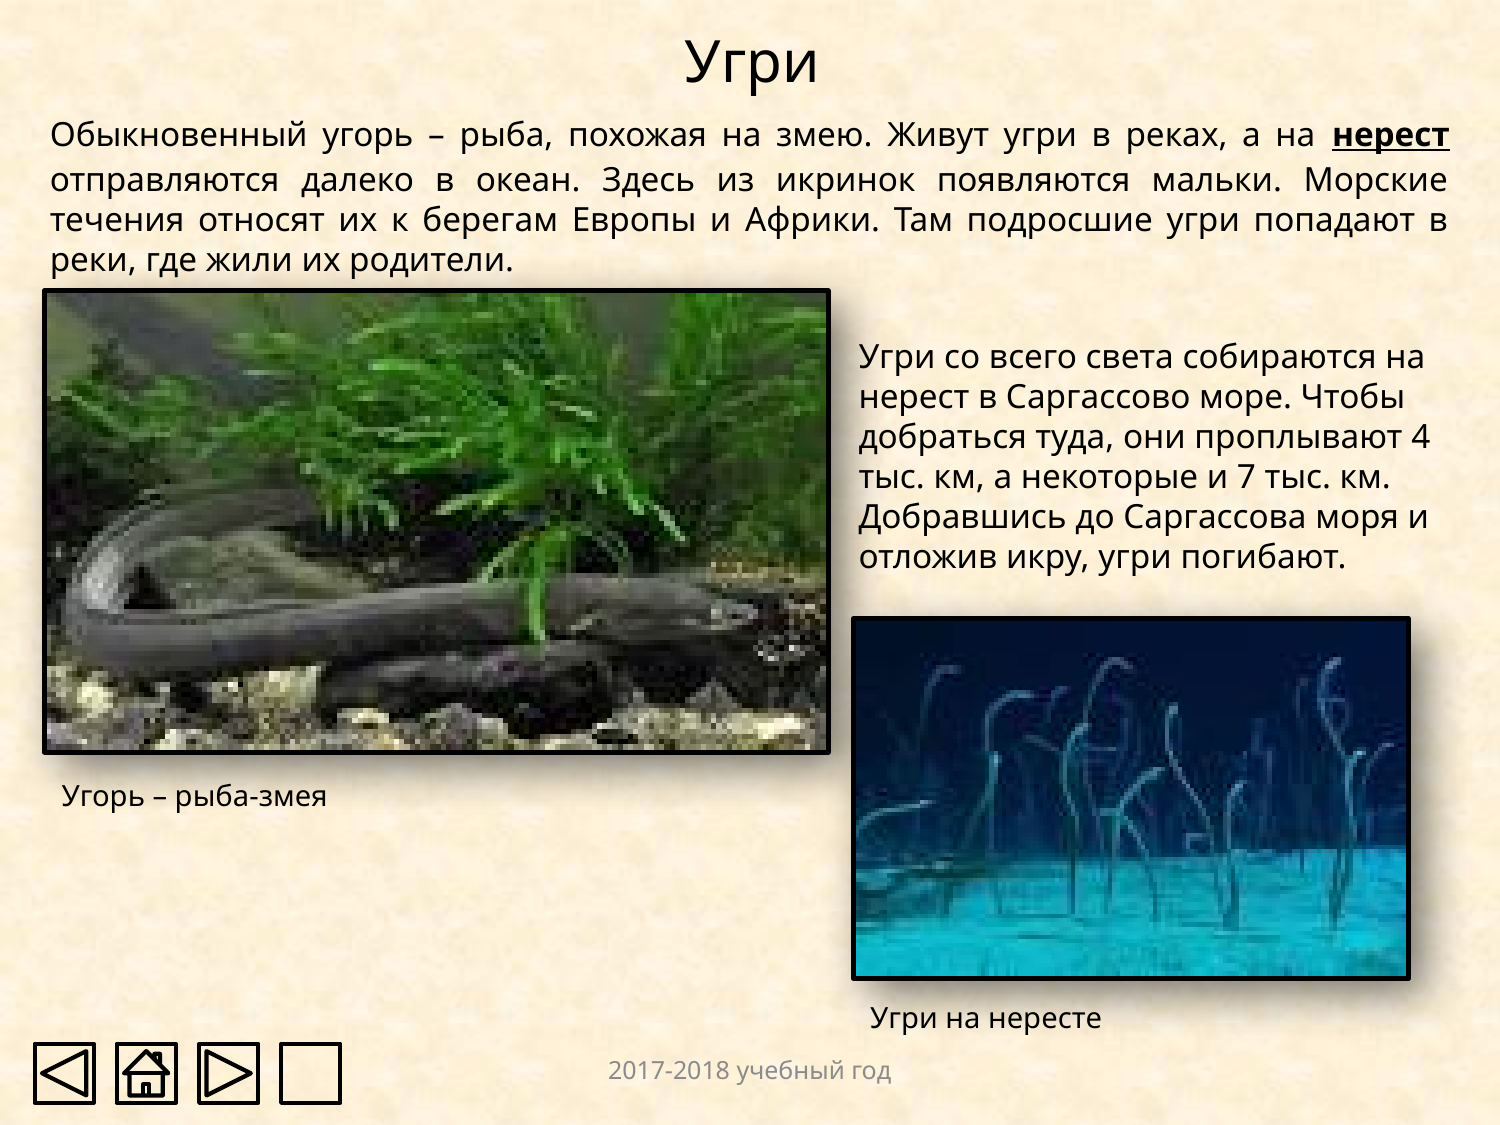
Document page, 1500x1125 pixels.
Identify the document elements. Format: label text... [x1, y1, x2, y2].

text_box Угри со всего света собираются на нерест в Саргассово море. Чтобы добраться туда, они проплывают 4 тыс. км, а некоторые и 7 тыс. км. Добравшись до Саргассова моря и отложив икру, угри погибают. [843, 328, 1465, 583]
footer 2017-2018 учебный год [550, 1041, 950, 1102]
text_box Угри на нересте [855, 992, 1418, 1043]
title Угри [75, 11, 1430, 105]
picture [0, 0, 1500, 1125]
text_box Обыкновенный угорь – рыба, похожая на змею. Живут угри в реках, а на нерест отправляются далеко в океан. Здесь из икринок появляются мальки. Морские течения относят их к берегам Европы и Африки. Там подросшие угри попадают в реки, где жили их родители. [35, 105, 1465, 286]
text_box Угорь – рыба-змея [46, 769, 832, 820]
